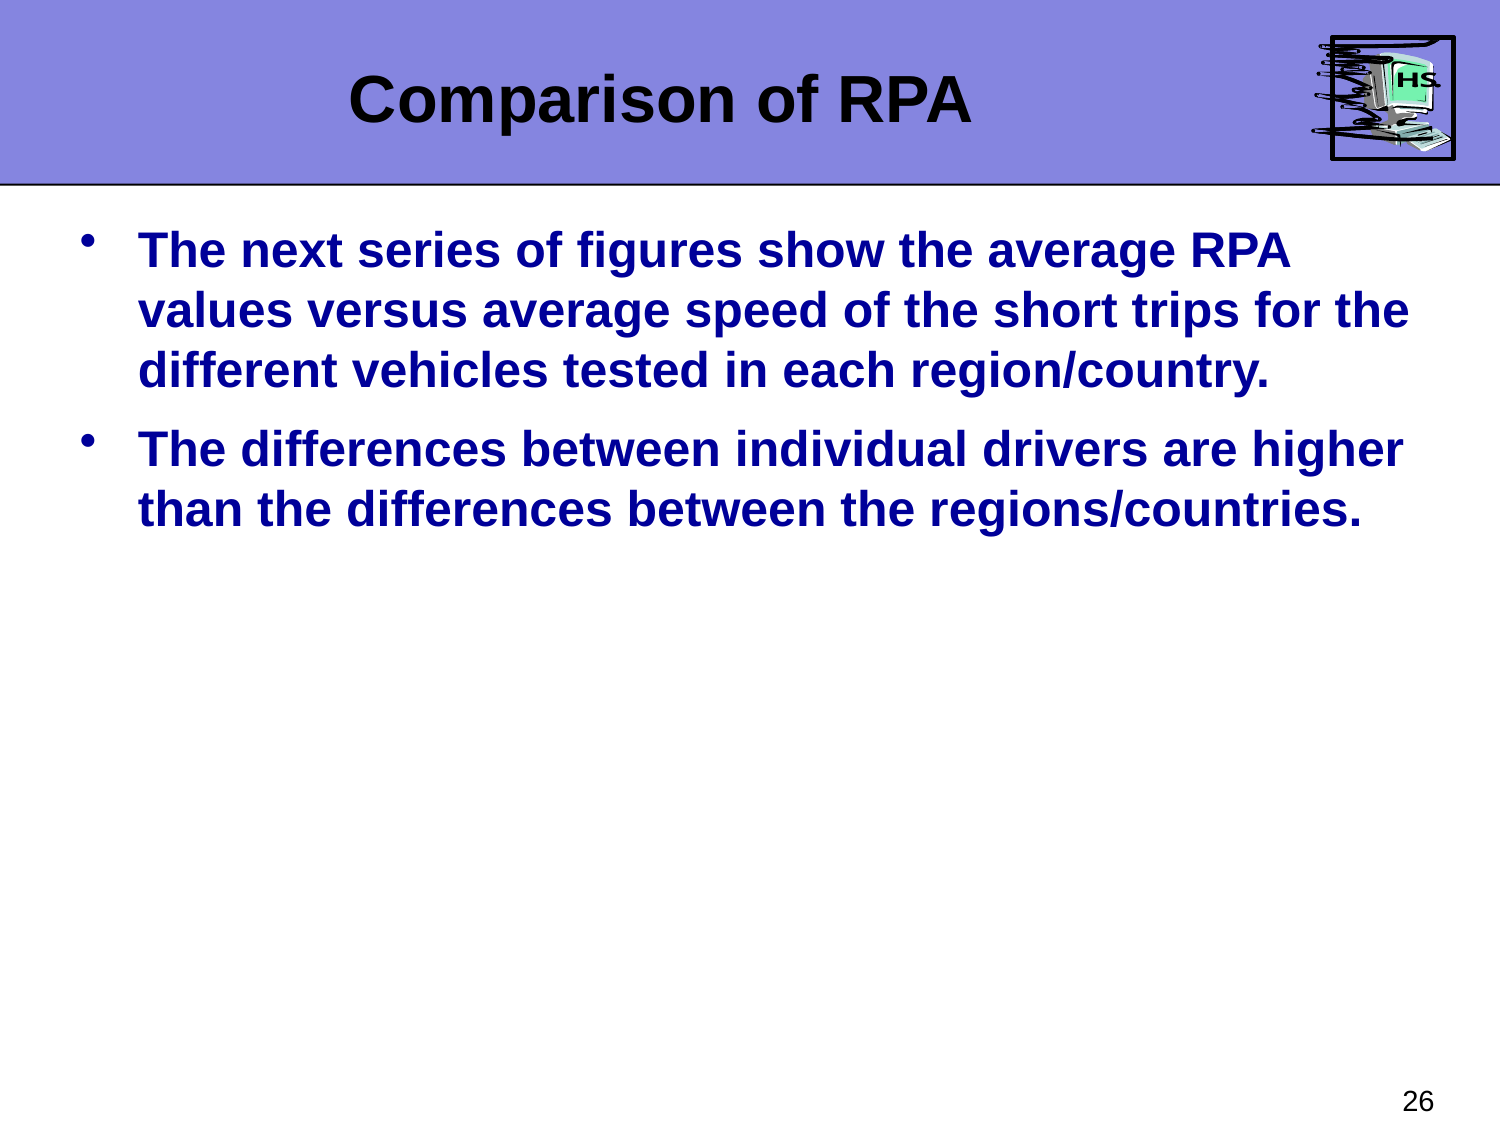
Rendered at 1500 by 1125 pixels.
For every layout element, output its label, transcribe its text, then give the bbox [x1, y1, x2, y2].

text_box 26 [1387, 1074, 1450, 1125]
text_box The next series of figures show the average RPA values versus average speed of the short trips for the different vehicles tested in each region/country. The differences between individual drivers are higher than the differences between the regions/countries. [64, 209, 1436, 1061]
title Comparison of RPA [29, 33, 1294, 159]
